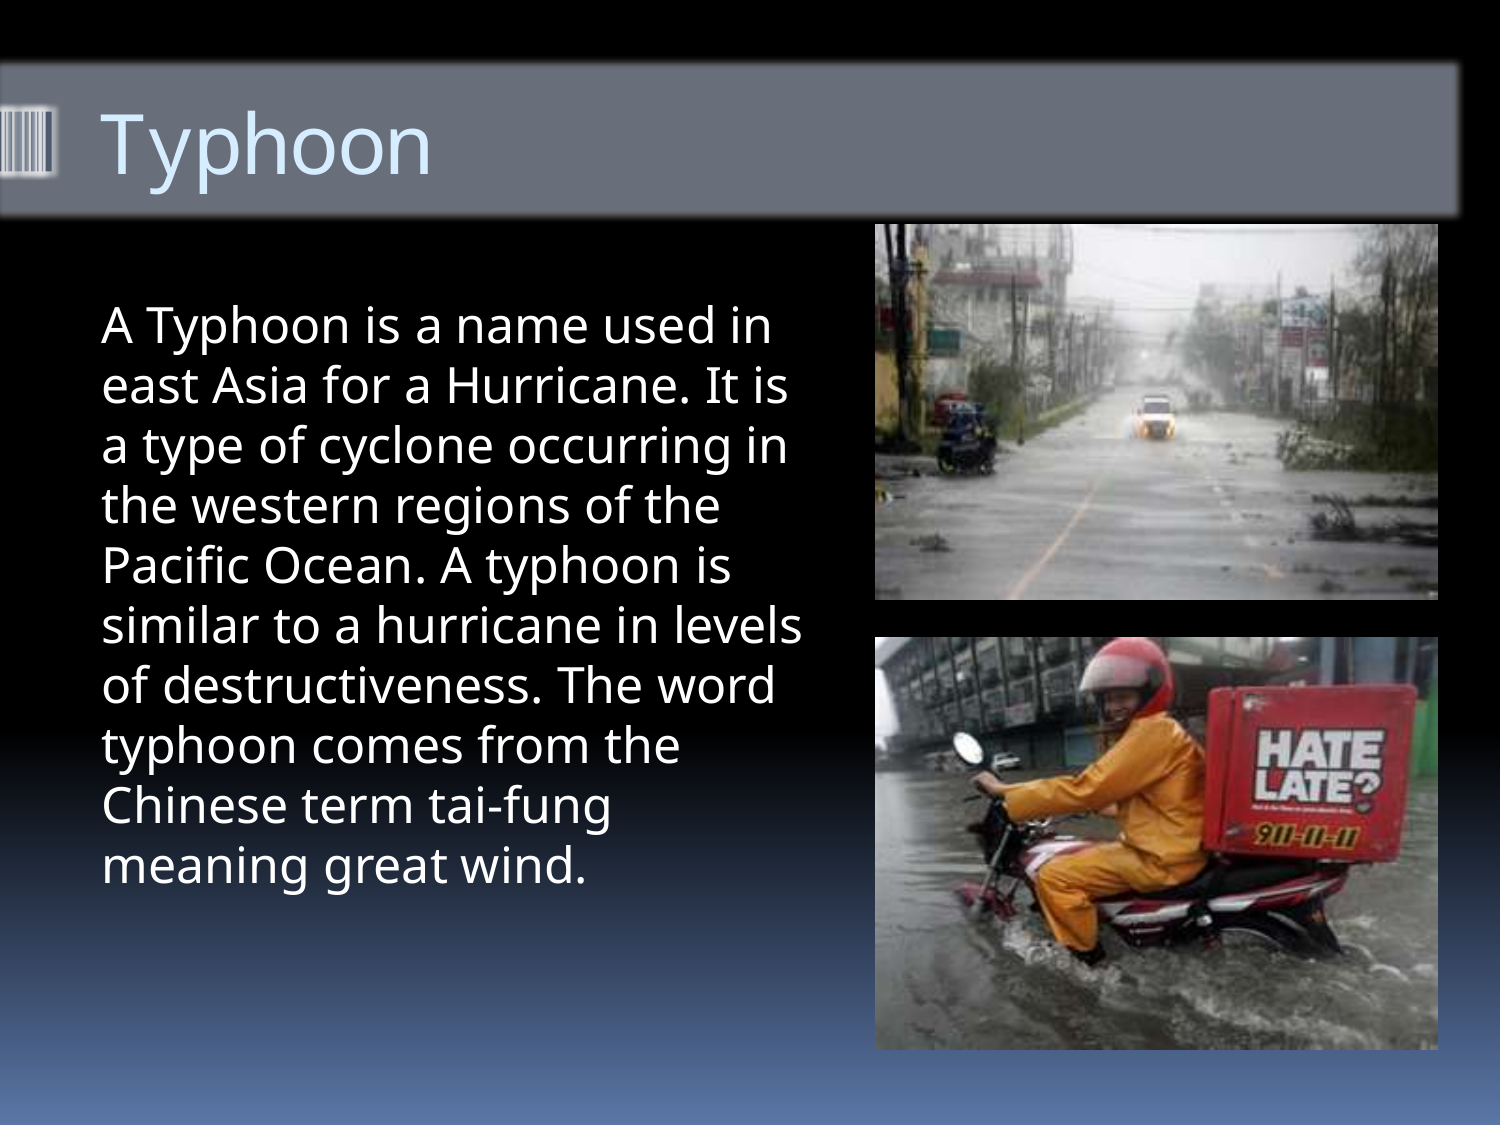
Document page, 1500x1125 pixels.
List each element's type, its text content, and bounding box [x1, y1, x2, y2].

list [874, 637, 1438, 1051]
list A Typhoon is a name used in east Asia for a Hurricane. It is a type of cyclone occurring in the western regions of the Pacific Ocean. A typhoon is similar to a hurricane in levels of destructiveness. The word typhoon comes from the Chinese term tai-fung meaning great wind. [75, 262, 838, 925]
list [874, 224, 1438, 601]
title Typhoon [82, 83, 1358, 234]
